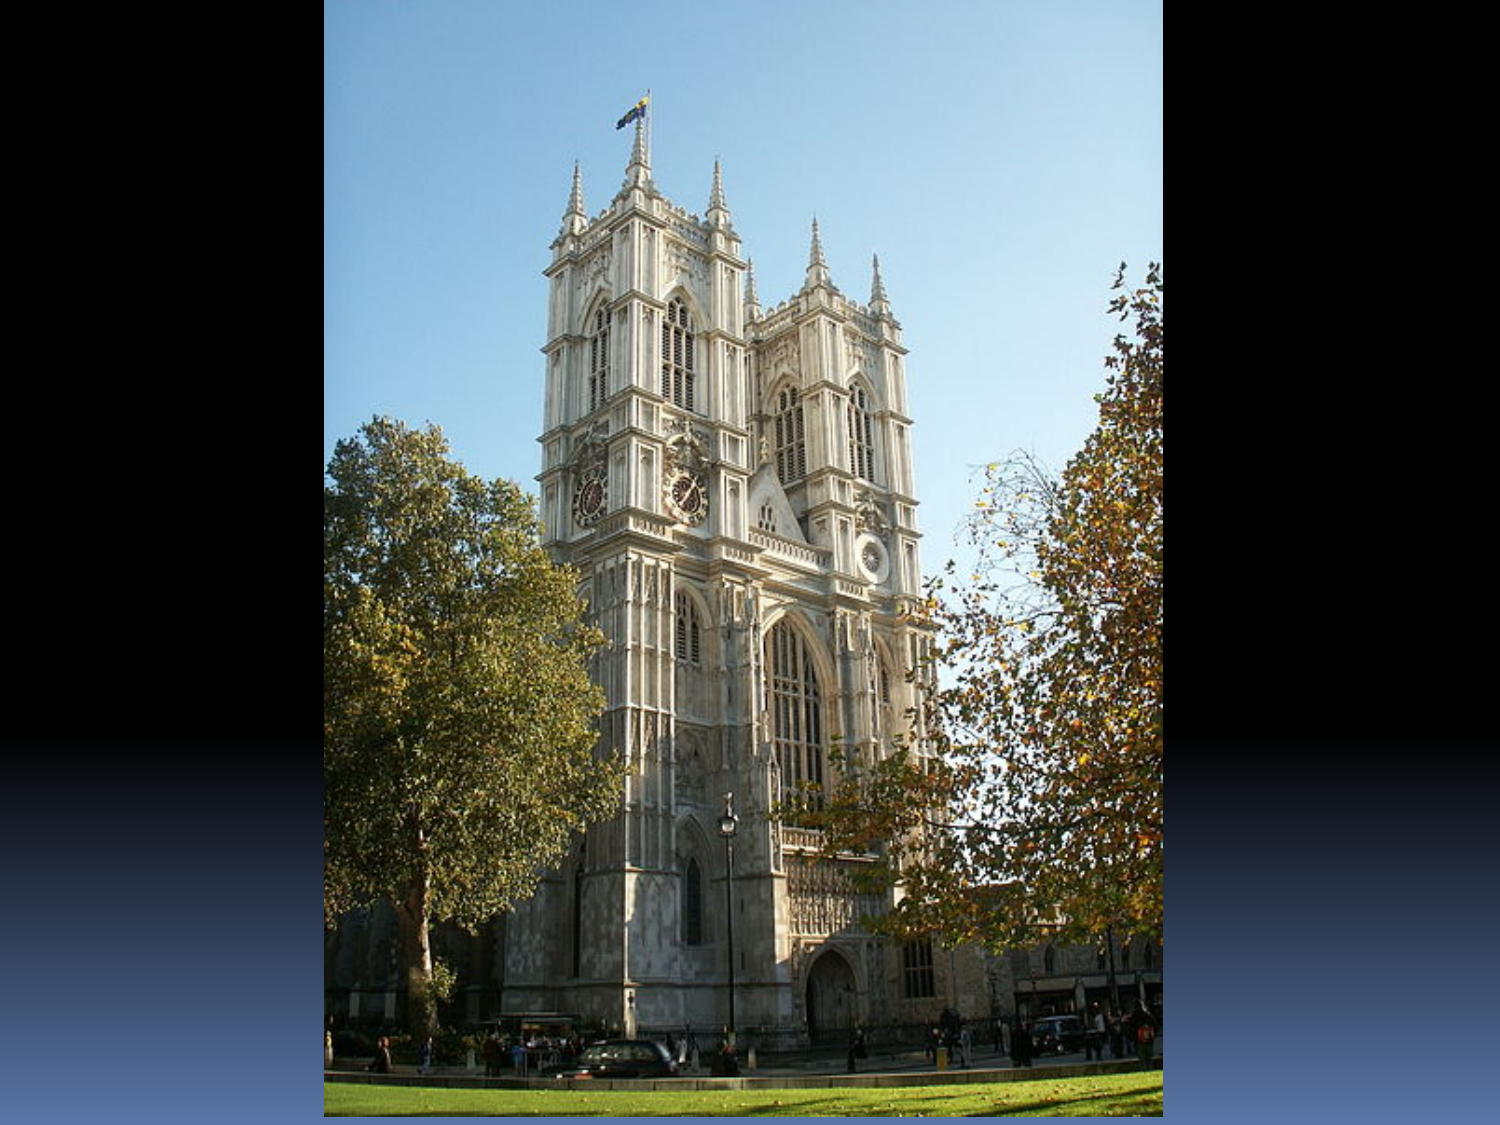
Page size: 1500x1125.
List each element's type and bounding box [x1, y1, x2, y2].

picture [324, 0, 1163, 1118]
